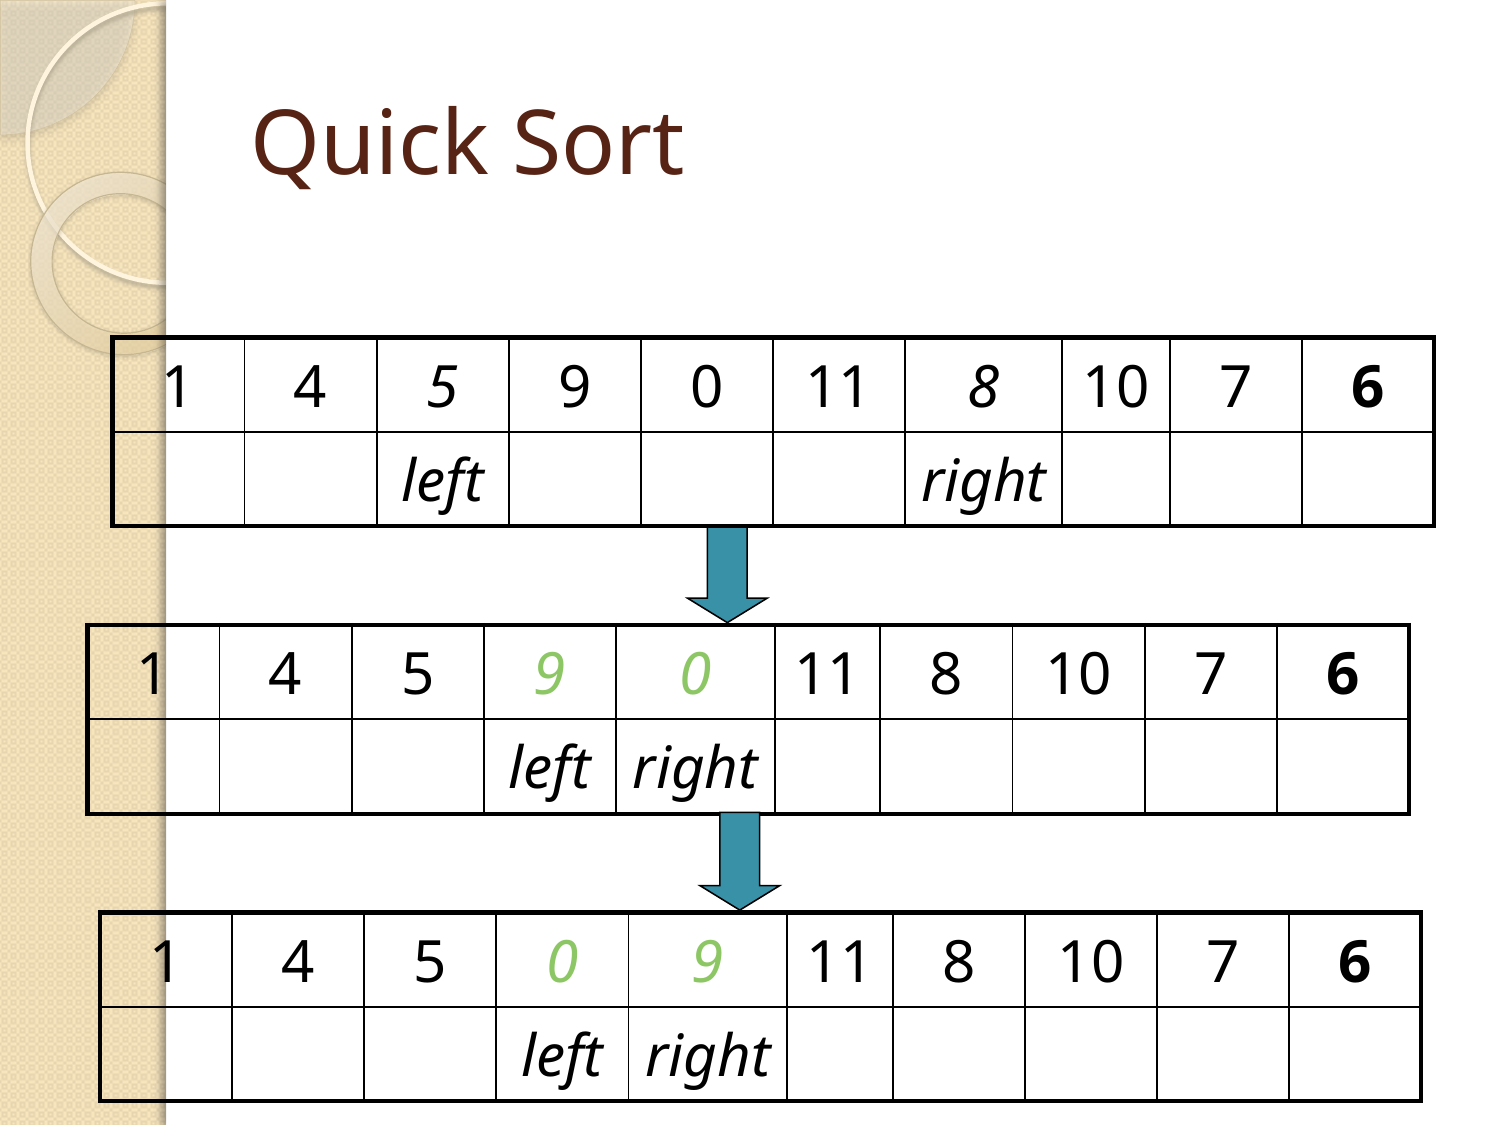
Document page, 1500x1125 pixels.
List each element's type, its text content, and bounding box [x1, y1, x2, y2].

table_header 0 [617, 627, 774, 718]
table_header 0 [642, 340, 772, 431]
table_header 8 [894, 915, 1024, 1006]
table_header 11 [774, 340, 904, 431]
table_header 10 [1026, 915, 1156, 1006]
table_header 1 [90, 627, 219, 718]
table_header 5 [353, 627, 483, 718]
table_cell right [906, 433, 1061, 524]
table_header 1 [115, 340, 244, 431]
table_header 10 [1013, 627, 1144, 718]
table_cell [90, 720, 219, 812]
table_header 7 [1158, 915, 1288, 1006]
table_header 6 [1290, 915, 1419, 1006]
table_cell [1158, 1008, 1288, 1099]
table_header 4 [245, 340, 376, 431]
table_cell [1303, 433, 1432, 524]
table_cell [510, 433, 640, 524]
table_header 9 [485, 627, 615, 718]
table_cell [774, 433, 904, 524]
table_cell [1146, 720, 1276, 812]
table_header 5 [365, 915, 495, 1006]
table_cell [776, 720, 879, 812]
table_cell [233, 1008, 363, 1099]
table_header 11 [776, 627, 879, 718]
table_header 4 [233, 915, 363, 1006]
table_header 0 [497, 915, 628, 1006]
table_cell [365, 1008, 495, 1099]
table_cell right [629, 1008, 786, 1099]
table_cell [1290, 1008, 1419, 1099]
text_box [699, 812, 780, 910]
table_cell [1171, 433, 1301, 524]
table_cell [245, 433, 376, 524]
table_cell [894, 1008, 1024, 1099]
table_cell [1278, 720, 1407, 812]
table_cell [1026, 1008, 1156, 1099]
table_header 4 [220, 627, 351, 718]
table_cell [1013, 720, 1144, 812]
table_cell left [378, 433, 508, 524]
table_header 9 [629, 915, 786, 1006]
table_cell [220, 720, 351, 812]
table_header 6 [1278, 627, 1407, 718]
table_header 9 [510, 340, 640, 431]
table_header 7 [1171, 340, 1301, 431]
table_cell left [497, 1008, 628, 1099]
table_header 1 [102, 915, 231, 1006]
text_box [687, 528, 768, 623]
table_header 8 [906, 340, 1061, 431]
table_header 7 [1146, 627, 1276, 718]
table_header 5 [378, 340, 508, 431]
table_header 11 [788, 915, 892, 1006]
title Quick Sort [235, 45, 1466, 233]
table_cell [353, 720, 483, 812]
table_header 6 [1303, 340, 1432, 431]
table_cell [642, 433, 772, 524]
table_cell right [617, 720, 774, 812]
table_cell [881, 720, 1012, 812]
table_header 8 [881, 627, 1012, 718]
table_cell [1063, 433, 1169, 524]
table_cell [115, 433, 244, 524]
table_cell [102, 1008, 231, 1099]
table_cell [788, 1008, 892, 1099]
table_header 10 [1063, 340, 1169, 431]
table_cell left [485, 720, 615, 812]
